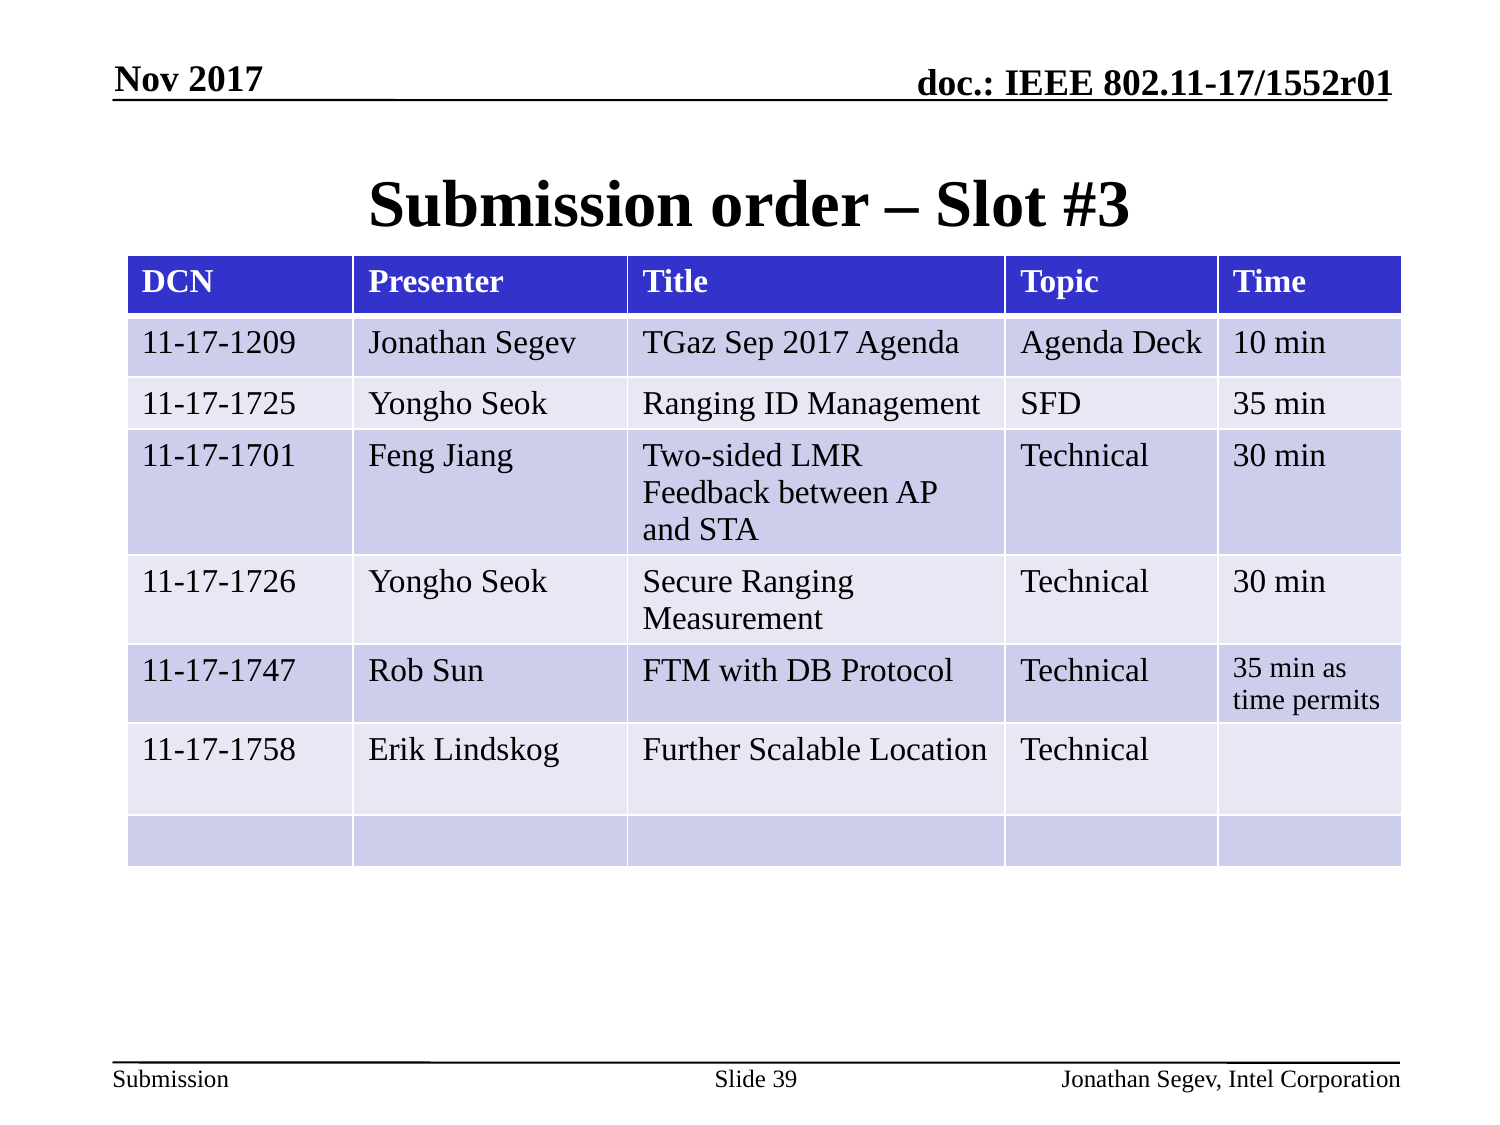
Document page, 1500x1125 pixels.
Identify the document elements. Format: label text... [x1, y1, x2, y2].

table_cell Jonathan Segev [354, 319, 627, 376]
table_cell TGaz Sep 2017 Agenda [628, 319, 1004, 376]
table_cell Rob Sun [354, 645, 627, 722]
table_cell Two-sided LMR Feedback between AP and STA [628, 430, 1004, 554]
table_cell Further Scalable Location [628, 724, 1004, 814]
table_header Title [628, 256, 1004, 313]
table_cell FTM with DB Protocol [628, 645, 1004, 722]
table_cell Erik Lindskog [354, 724, 627, 814]
table_cell 30 min [1219, 430, 1401, 554]
table_cell Technical [1006, 645, 1217, 722]
table_cell 10 min [1219, 319, 1401, 376]
table_cell Yongho Seok [354, 378, 627, 428]
title Submission order – Slot #3 [112, 112, 1388, 288]
table_cell Technical [1006, 430, 1217, 554]
table_cell 11-17-1758 [128, 724, 352, 814]
table_cell 11-17-1747 [128, 645, 352, 722]
slide_number Slide 39 [712, 1061, 800, 1123]
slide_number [114, 54, 423, 100]
table_header Time [1219, 256, 1401, 313]
table_cell Yongho Seok [354, 556, 627, 643]
table_cell Technical [1006, 724, 1217, 814]
footer Jonathan Segev, Intel Corporation [878, 1061, 1402, 1093]
table_cell Feng Jiang [354, 430, 627, 554]
table_cell 30 min [1219, 556, 1401, 643]
table_cell 11-17-1726 [128, 556, 352, 643]
table_cell 35 min [1219, 378, 1401, 428]
table_cell [628, 816, 1004, 866]
table_cell [128, 816, 352, 866]
table_cell [1006, 816, 1217, 866]
table_cell SFD [1006, 378, 1217, 428]
table_cell Secure Ranging Measurement [628, 556, 1004, 643]
table_header DCN [128, 256, 352, 313]
table_cell 35 min as time permits [1219, 645, 1401, 722]
table_cell [1219, 816, 1401, 866]
table_cell 11-17-1701 [128, 430, 352, 554]
table_header Presenter [354, 256, 627, 313]
table_cell 11-17-1725 [128, 378, 352, 428]
table_cell 11-17-1209 [128, 319, 352, 376]
table_cell Ranging ID Management [628, 378, 1004, 428]
table_cell [1219, 724, 1401, 814]
table_cell Agenda Deck [1006, 319, 1217, 376]
table_cell Technical [1006, 556, 1217, 643]
table_cell [354, 816, 627, 866]
table_header Topic [1006, 256, 1217, 313]
